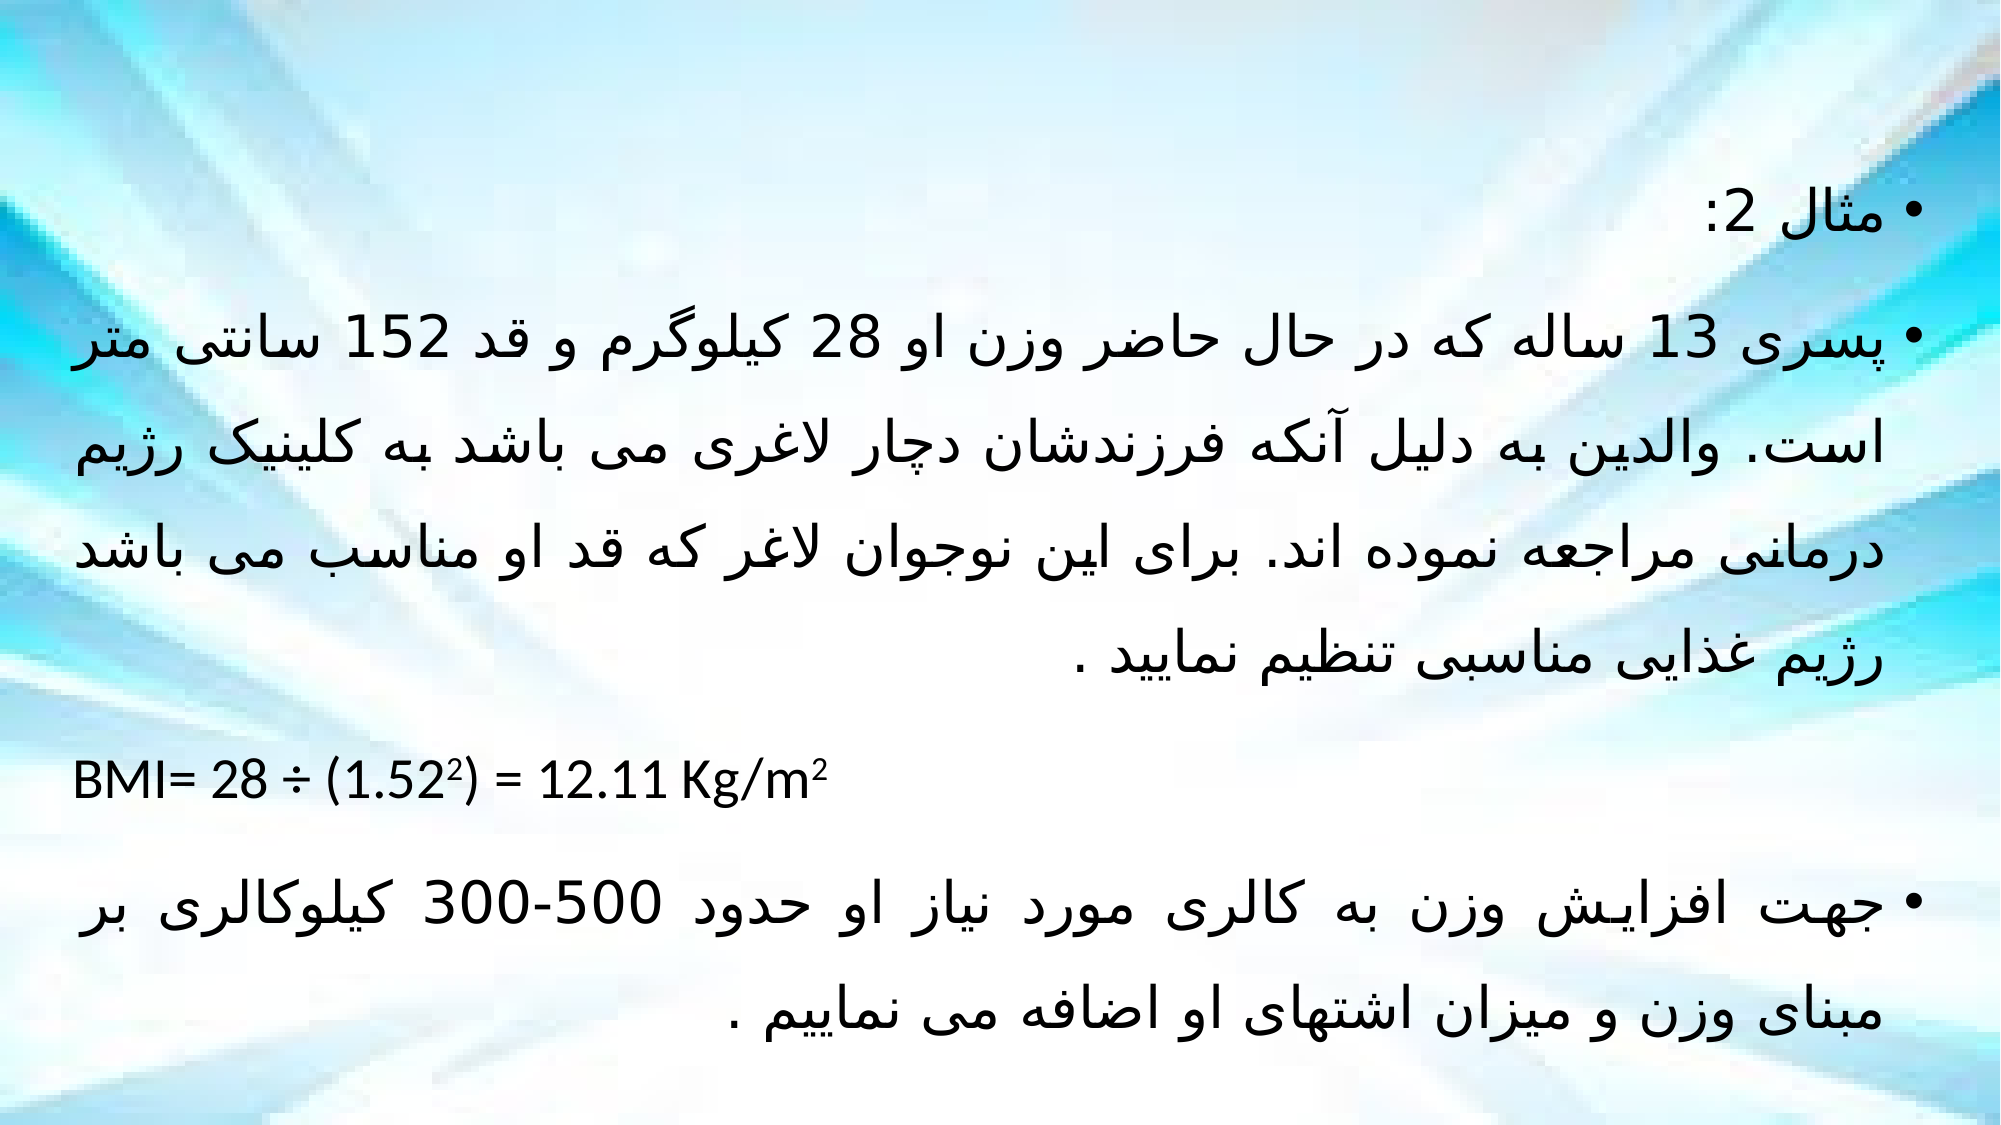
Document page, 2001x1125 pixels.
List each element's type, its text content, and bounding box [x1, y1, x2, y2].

list مثال 2: پسری 13 ساله که در حال حاضر وزن او 28 کیلوگرم و قد 152 سانتی متر است. والدین به دلیل آنکه فرزندشان دچار لاغری می باشد به کلینیک رژیم درمانی مراجعه نموده اند. برای این نوجوان لاغر که قد او مناسب می باشد رژیم غذایی مناسبی تنظیم نمایید . BMI= 28 ÷ (1.522) = 12.11 Kg/m2 جهت افزایش وزن به کالری مورد نیاز او حدود 500-300 کیلوکالری بر مبنای وزن و میزان اشتهای او اضافه می نماییم . [57, 130, 1940, 1065]
picture [0, 0, 2001, 1125]
